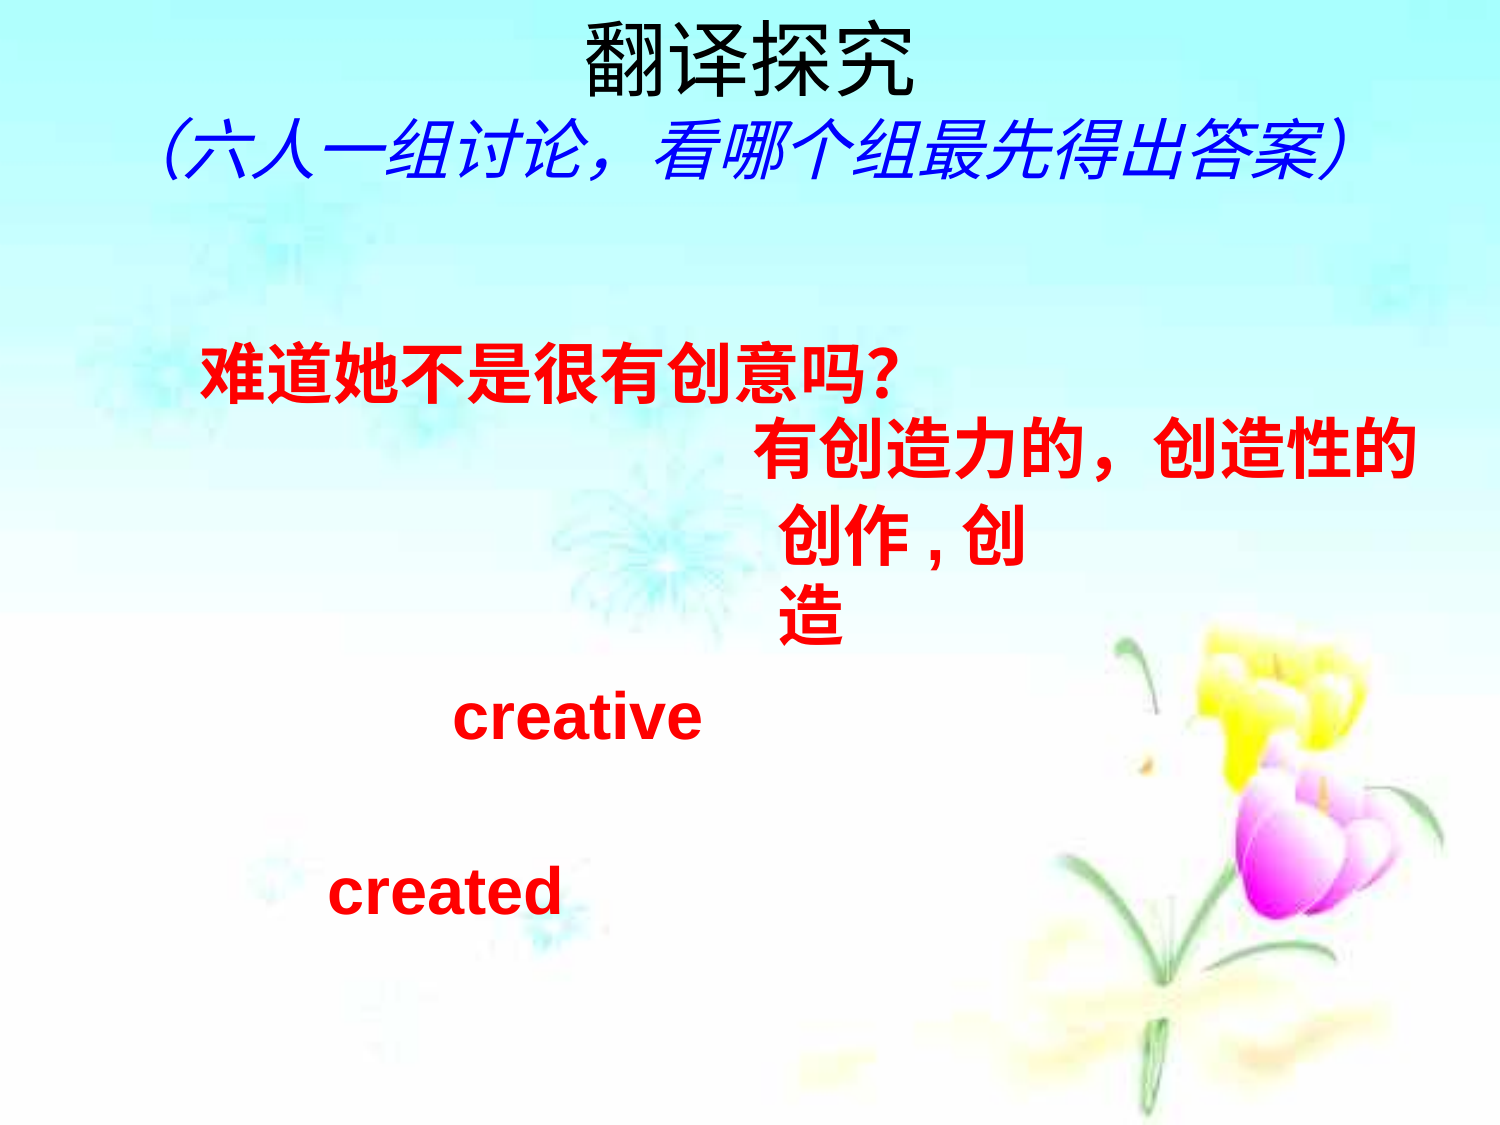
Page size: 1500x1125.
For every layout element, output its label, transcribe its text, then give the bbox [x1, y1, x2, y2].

title 翻译探究 （六人一组讨论，看哪个组最先得出答案） [75, 0, 1425, 238]
text_box created [312, 840, 590, 935]
picture [0, 0, 1500, 1125]
text_box 创作,创造 [762, 486, 1088, 661]
text_box creative [437, 665, 742, 760]
text_box 难道她不是很有创意吗？ [184, 324, 952, 420]
text_box 有创造力的，创造性的 [737, 399, 1463, 495]
